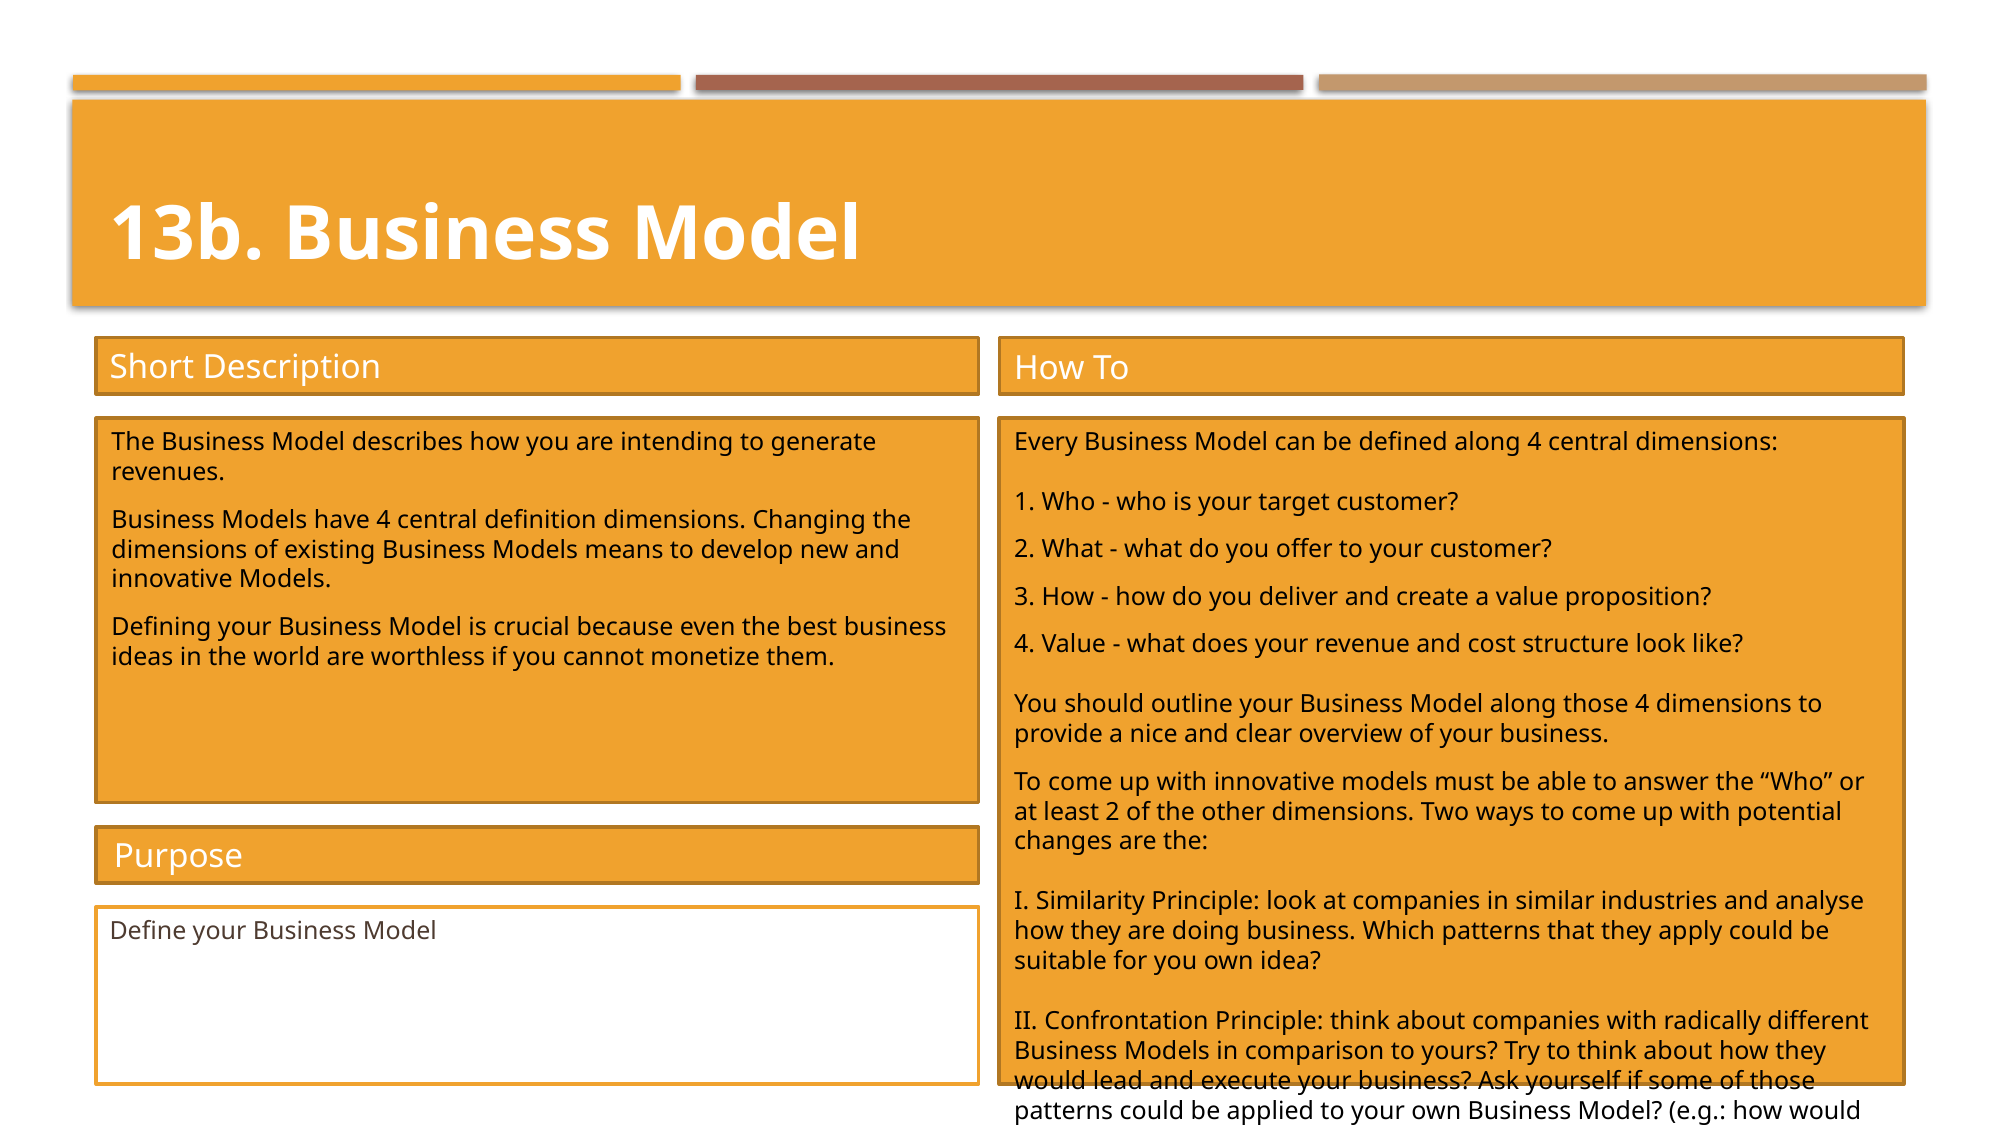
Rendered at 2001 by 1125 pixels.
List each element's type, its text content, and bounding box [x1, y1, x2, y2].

list Purpose [98, 826, 982, 883]
list Define your Business Model [94, 906, 977, 1085]
list How To [999, 338, 1904, 395]
list Every Business Model can be defined along 4 central dimensions: 1. Who - who is your target customer? 2. What - what do you offer to your customer? 3. How - how do you deliver and create a value proposition? 4. Value - what does your revenue and cost structure look like? You should outline your Business Model along those 4 dimensions to provide a nice and clear overview of your business. To come up with innovative models must be able to answer the “Who” or at least 2 of the other dimensions. Two ways to come up with potential changes are the: I. Similarity Principle: look at companies in similar industries and analyse how they are doing business. Which patterns that they apply could be suitable for you own idea? II. Confrontation Principle: think about companies with radically different Business Models in comparison to yours? Try to think about how they would lead and execute your business? Ask yourself if some of those patterns could be applied to your own Business Model? (e.g.: how would McDonald’s do our business?) [999, 418, 1904, 1085]
list Short Description [94, 337, 977, 394]
list The Business Model describes how you are intending to generate revenues. Business Models have 4 central definition dimensions. Changing the dimensions of existing Business Models means to develop new and innovative Models. Defining your Business Model is crucial because even the best business ideas in the world are worthless if you cannot monetize them. [96, 418, 979, 803]
title 13b. Business Model [94, 119, 1904, 282]
